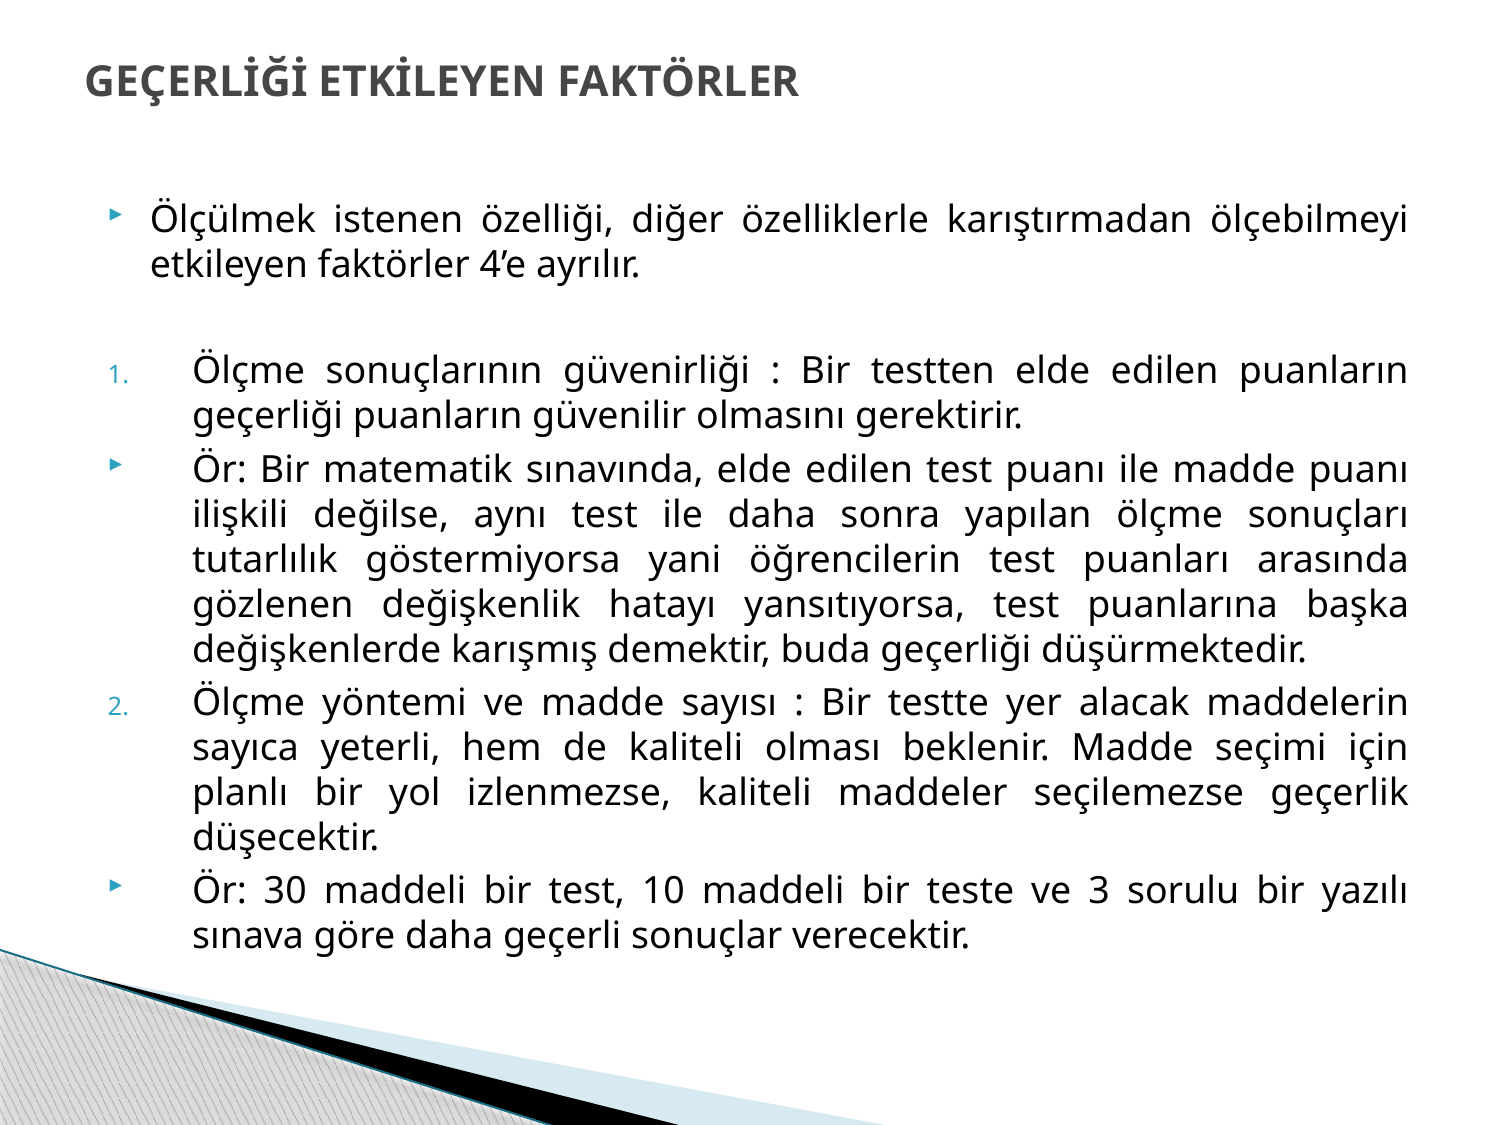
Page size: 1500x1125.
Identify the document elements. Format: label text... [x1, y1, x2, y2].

title GEÇERLİĞİ ETKİLEYEN FAKTÖRLER [70, 45, 1425, 164]
list Ölçülmek istenen özelliği, diğer özelliklerle karıştırmadan ölçebilmeyi etkileyen faktörler 4’e ayrılır. Ölçme sonuçlarının güvenirliği : Bir testten elde edilen puanların geçerliği puanların güvenilir olmasını gerektirir. Ör: Bir matematik sınavında, elde edilen test puanı ile madde puanı ilişkili değilse, aynı test ile daha sonra yapılan ölçme sonuçları tutarlılık göstermiyorsa yani öğrencilerin test puanları arasında gözlenen değişkenlik hatayı yansıtıyorsa, test puanlarına başka değişkenlerde karışmış demektir, buda geçerliği düşürmektedir. Ölçme yöntemi ve madde sayısı : Bir testte yer alacak maddelerin sayıca yeterli, hem de kaliteli olması beklenir. Madde seçimi için planlı bir yol izlenmezse, kaliteli maddeler seçilemezse geçerlik düşecektir. Ör: 30 maddeli bir test, 10 maddeli bir teste ve 3 sorulu bir yazılı sınava göre daha geçerli sonuçlar verecektir. [75, 187, 1425, 986]
